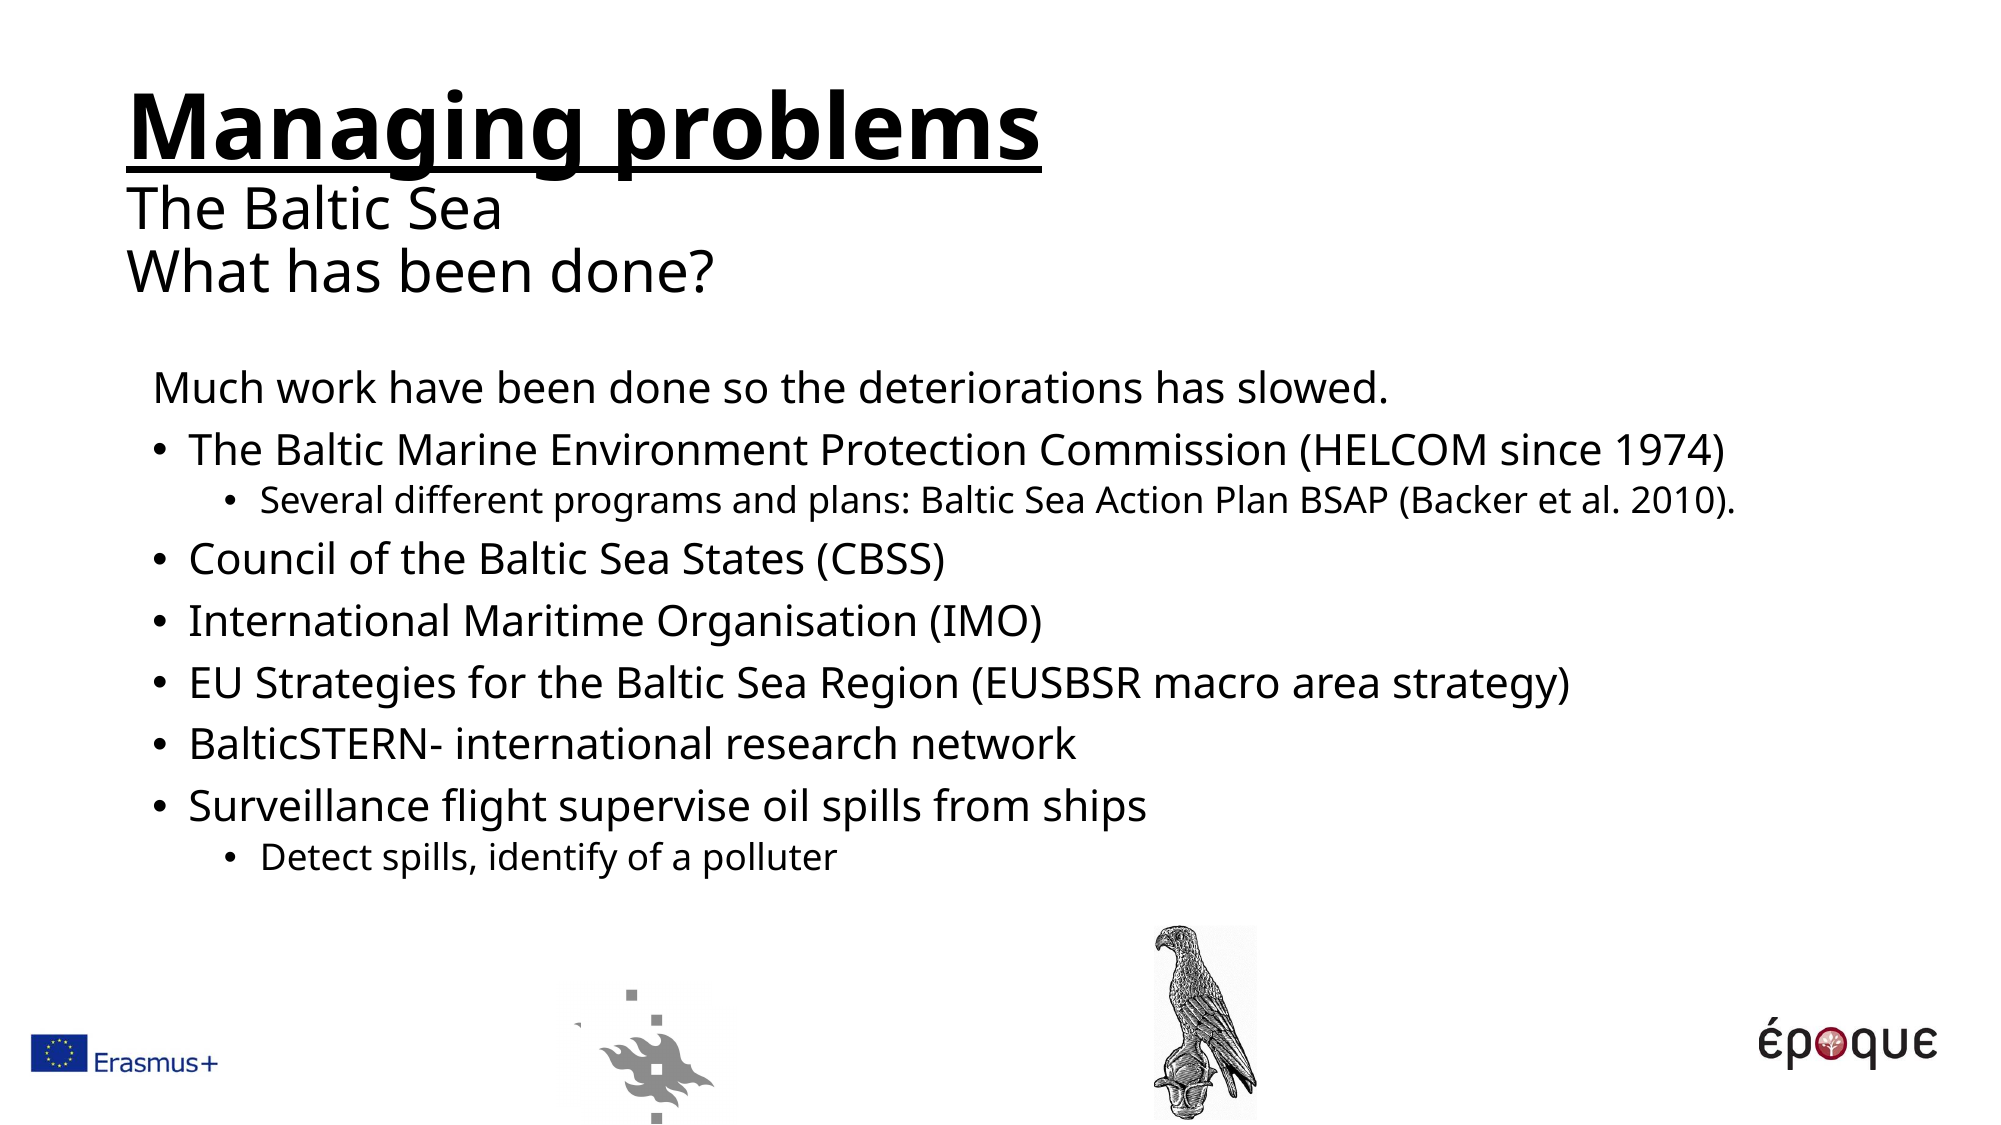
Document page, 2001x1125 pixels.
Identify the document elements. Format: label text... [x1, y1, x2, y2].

picture [1759, 1017, 1937, 1070]
list Much work have been done so the deteriorations has slowed. The Baltic Marine Environment Protection Commission (HELCOM since 1974) Several different programs and plans: Baltic Sea Action Plan BSAP (Backer et al. 2010). Council of the Baltic Sea States (CBSS) International Maritime Organisation (IMO) EU Strategies for the Baltic Sea Region (EUSBSR macro area strategy) BalticSTERN- international research network Surveillance flight supervise oil spills from ships Detect spills, identify of a polluter [137, 358, 1782, 957]
picture [29, 1023, 219, 1083]
title Managing problems The Baltic Sea What has been done? [111, 68, 1522, 317]
picture [1154, 925, 1258, 1120]
picture [556, 981, 737, 1125]
